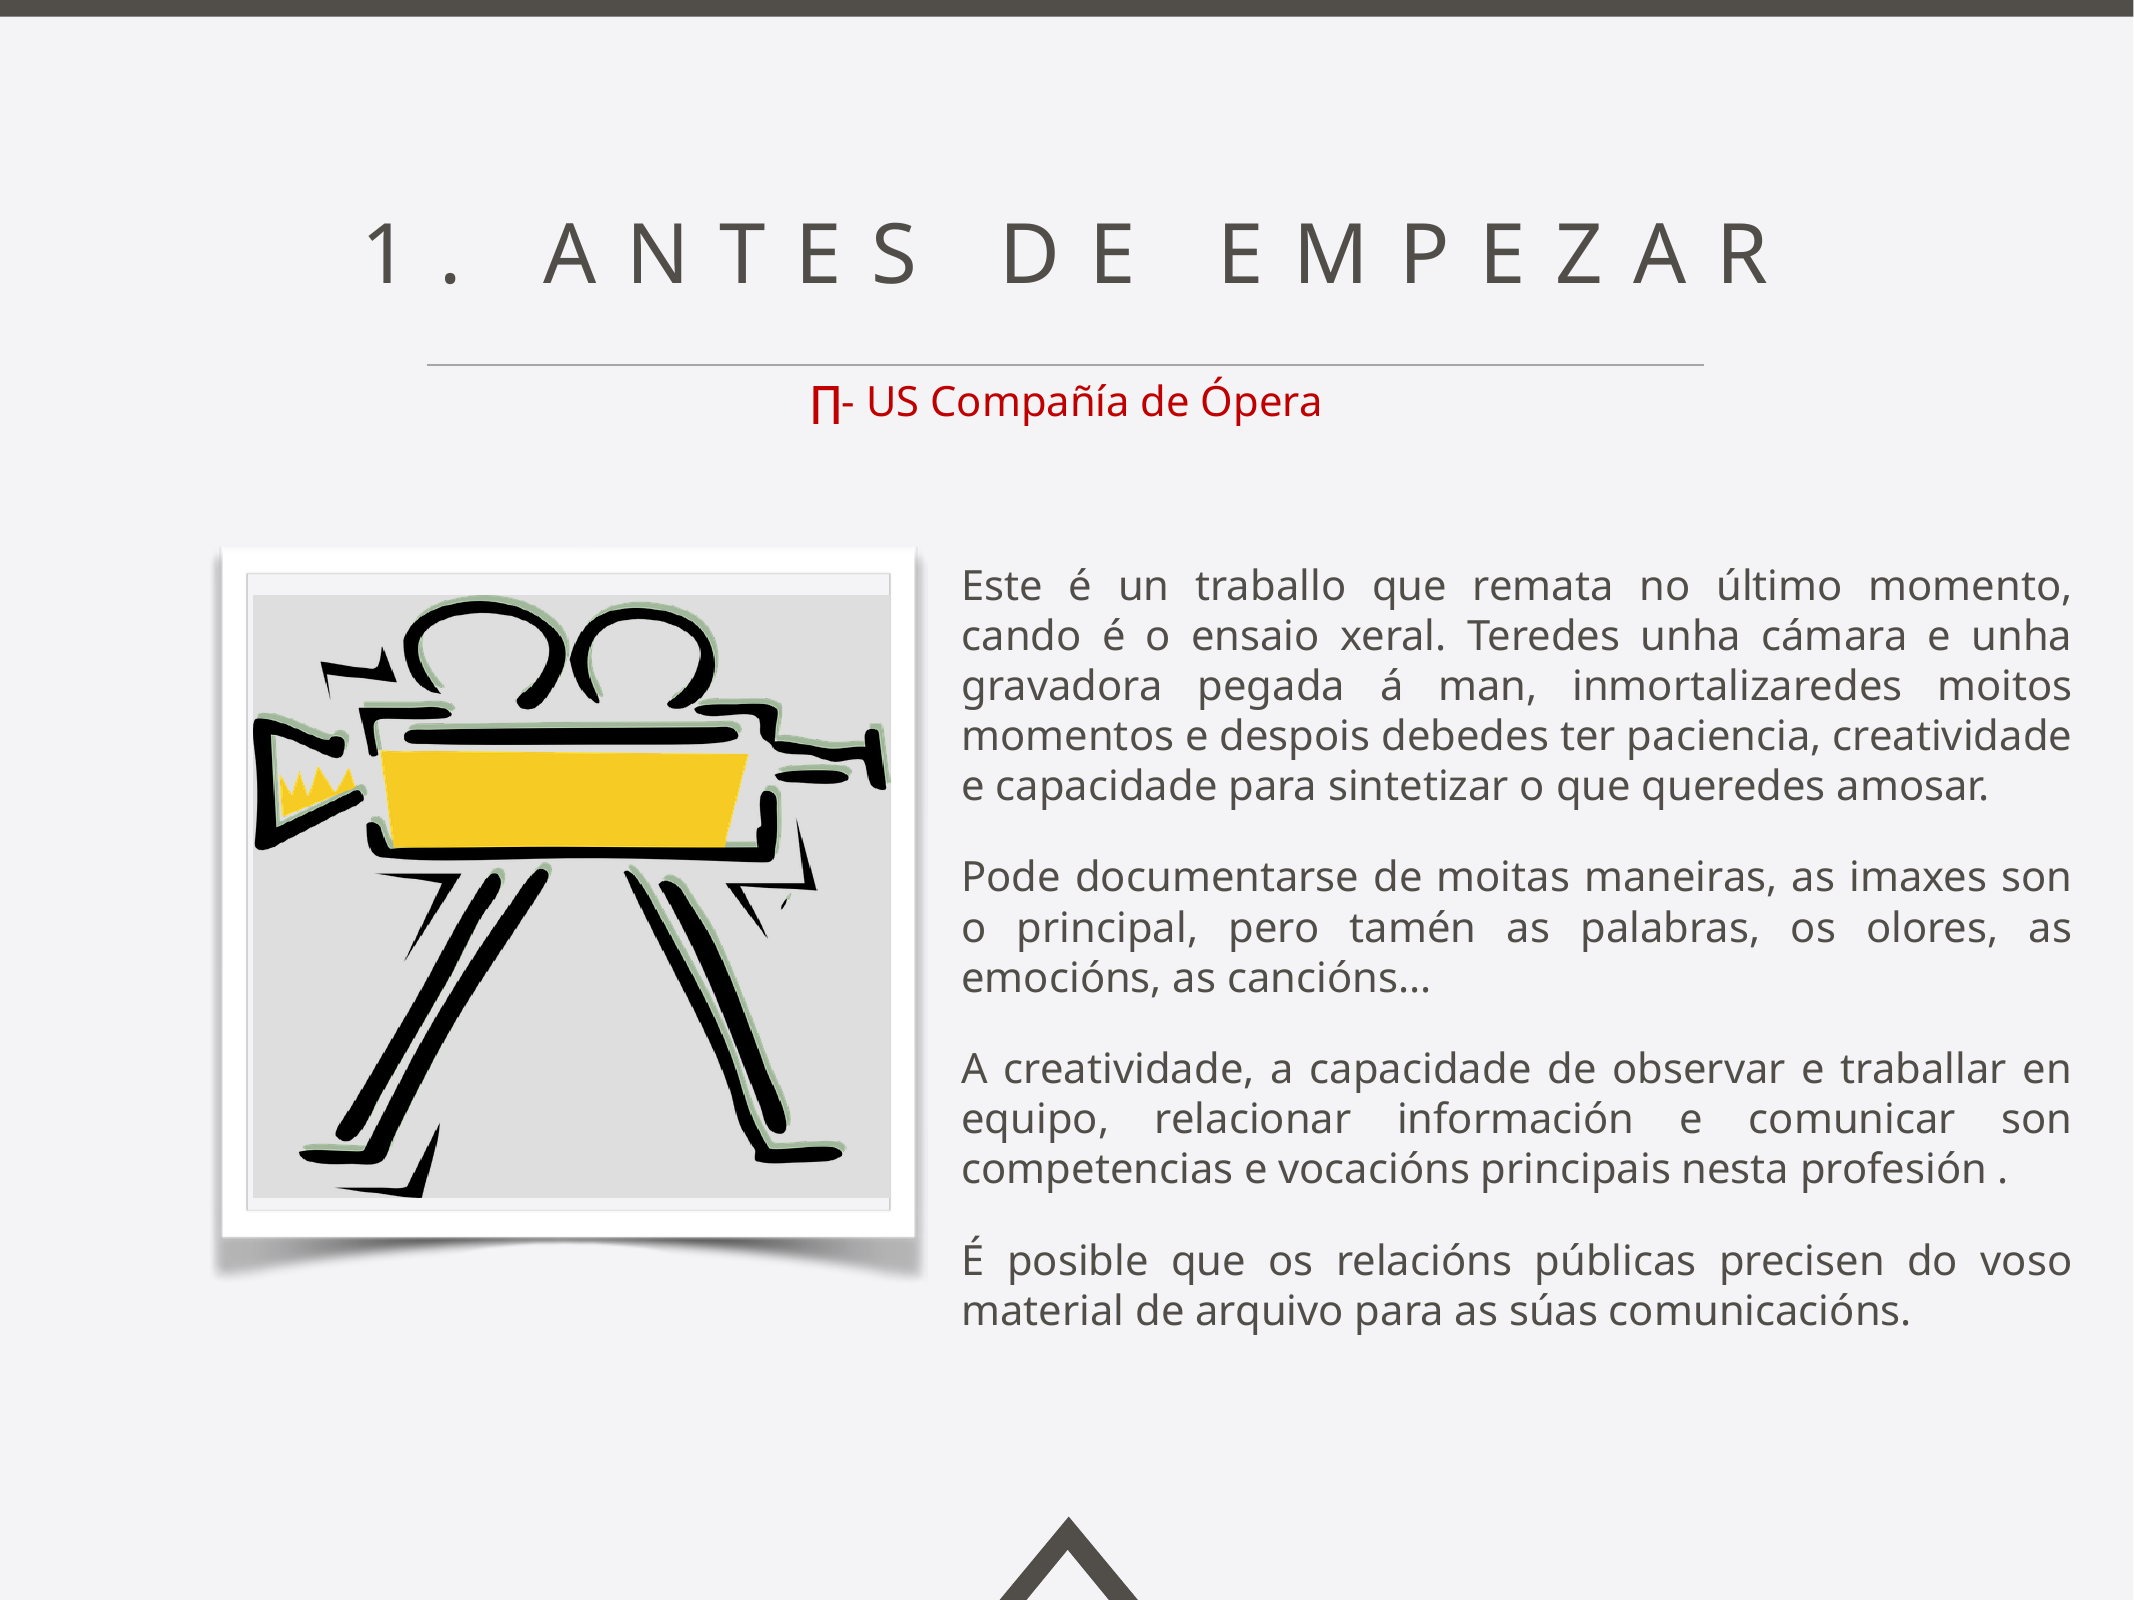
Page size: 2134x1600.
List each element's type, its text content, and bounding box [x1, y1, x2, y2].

title 1. Antes de empezar [211, 157, 1920, 301]
list ∏- US Compañía de Ópera [426, 374, 1707, 443]
picture [210, 547, 928, 1286]
list Este é un traballo que remata no último momento, cando é o ensaio xeral. Teredes unha cámara e unha gravadora pegada á man, inmortalizaredes moitos momentos e despois debedes ter paciencia, creatividade e capacidade para sintetizar o que queredes amosar. Pode documentarse de moitas maneiras, as imaxes son o principal, pero tamén as palabras, os olores, as emocións, as cancións... A creatividade, a capacidade de observar e traballar en equipo, relacionar información e comunicar son competencias e vocacións principais nesta profesión . É posible que os relacións públicas precisen do voso material de arquivo para as súas comunicacións. [960, 557, 2074, 1410]
